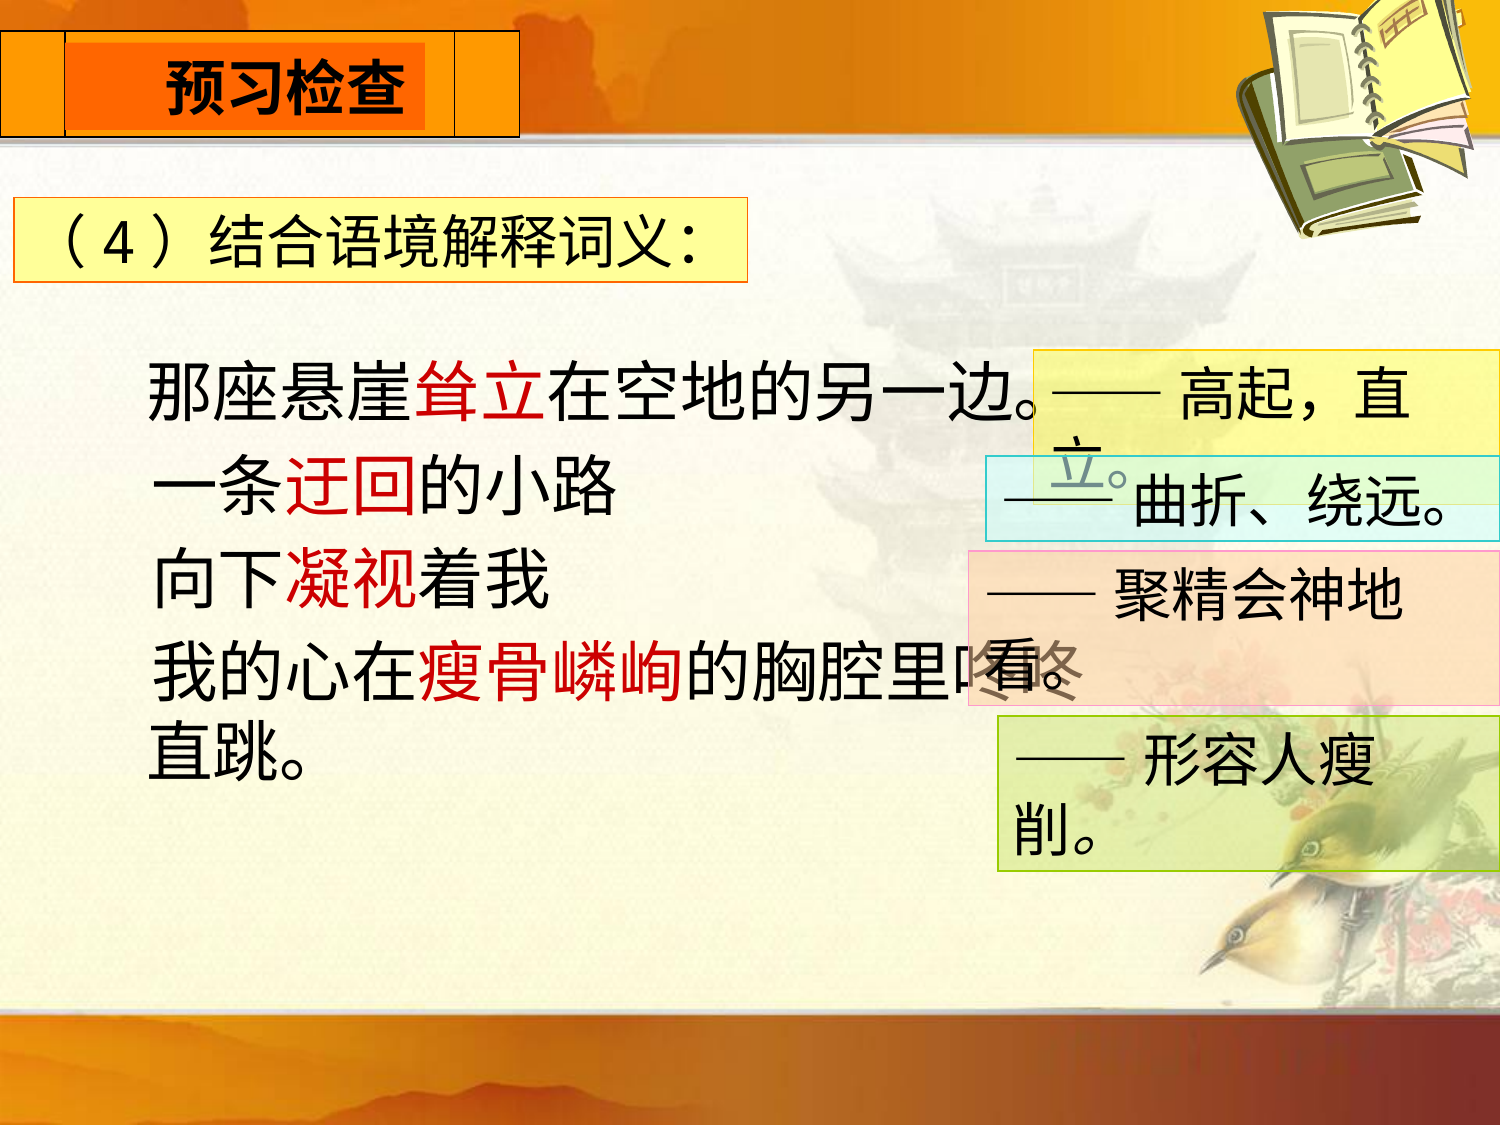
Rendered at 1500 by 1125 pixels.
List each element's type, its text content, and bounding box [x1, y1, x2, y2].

picture [0, 0, 1500, 1125]
text_box ——形容人瘦削。 [998, 716, 1500, 871]
list 那座悬崖耸立在空地的另一边。 一条迂回的小路 向下凝视着我 我的心在瘦骨嶙峋的胸腔里咚咚直跳。 [75, 262, 1152, 1005]
picture [1152, 706, 1500, 716]
text_box 预习检查 [0, 31, 520, 138]
text_box 预习检查 [64, 42, 425, 130]
picture [1152, 541, 1500, 550]
text_box ——曲折、绕远。 [986, 456, 1500, 541]
text_box （4）结合语境解释词义： [14, 197, 748, 282]
text_box ——聚精会神地看。 [968, 550, 1500, 706]
text_box ——高起，直立。 [1033, 349, 1500, 456]
